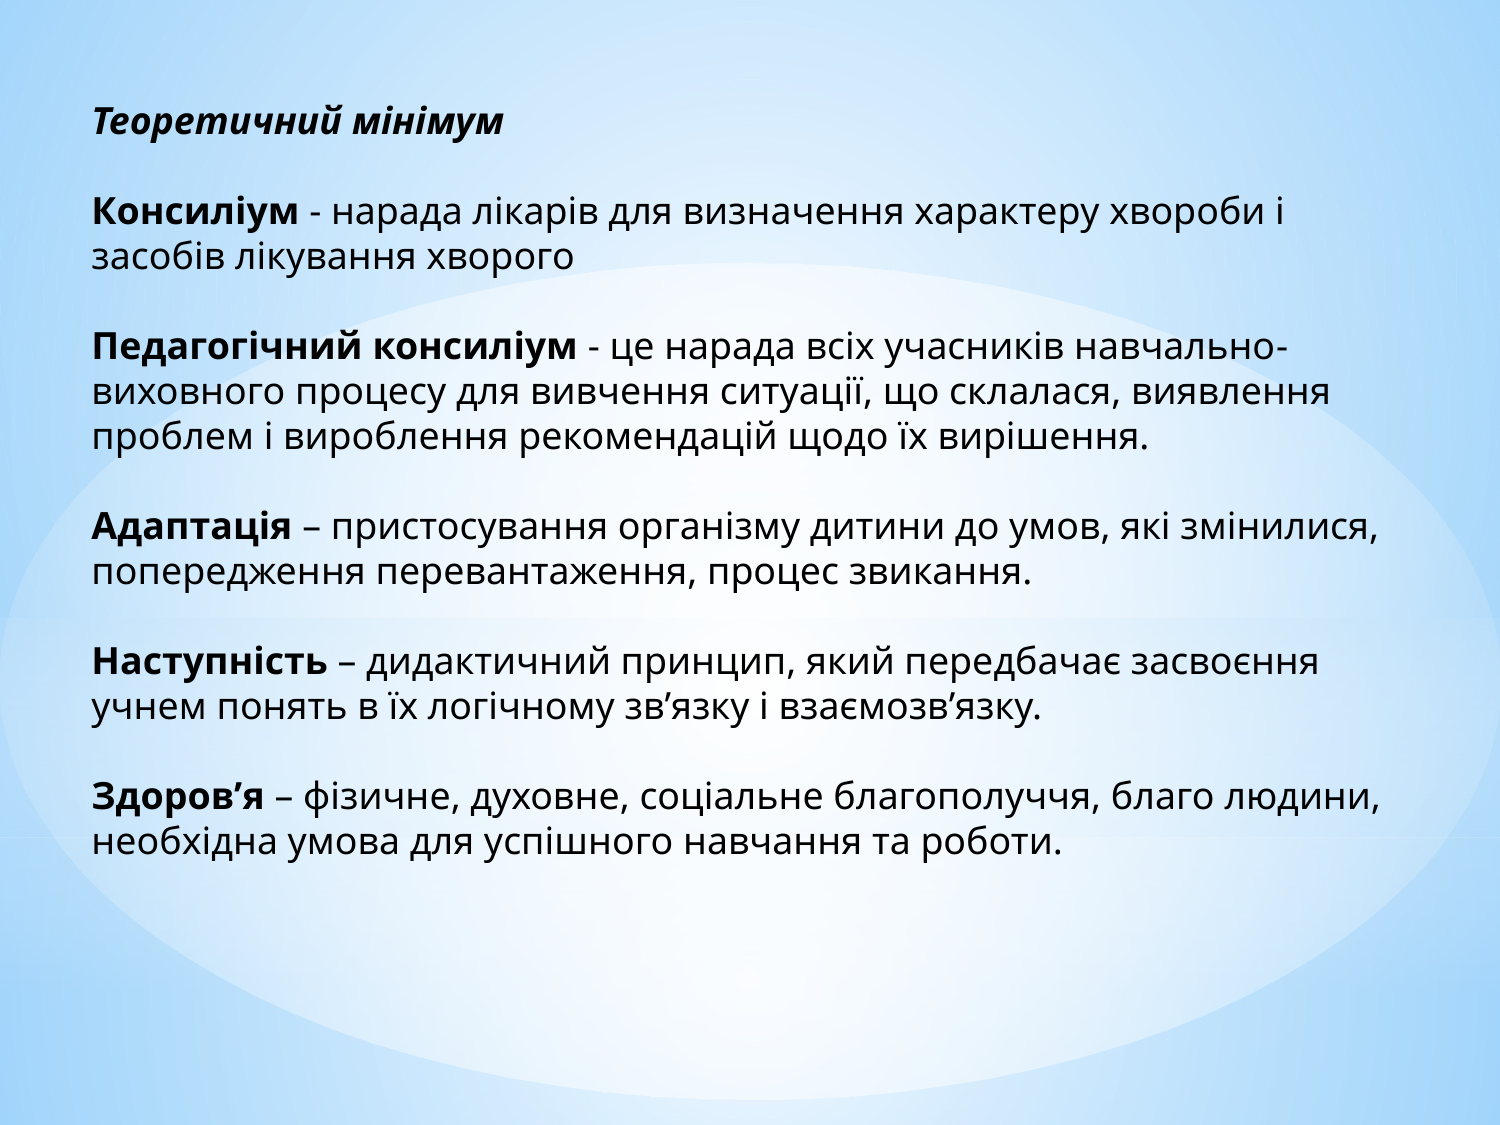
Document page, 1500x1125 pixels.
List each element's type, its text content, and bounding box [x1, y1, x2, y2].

text_box Теоретичний мінімум Консиліум - нарада лікарів для визначення характеру хвороби і засобів лікування хворого Педагогічний консиліум - це нарада всіх учасників навчально­-виховного процесу для вивчення ситуації, що склалася, виявлення проблем і вироблення рекомендацій щодо їх вирішення. Адаптація – пристосування організму дитини до умов, які змінилися, попередження перевантаження, процес звикання. Наступність – дидактичний принцип, який передбачає засвоєння учнем понять в їх логічному зв’язку і взаємозв’язку. Здоров’я – фізичне, духовне, соціальне благополуччя, благо людини, необхідна умова для успішного навчання та роботи. [76, 89, 1424, 915]
